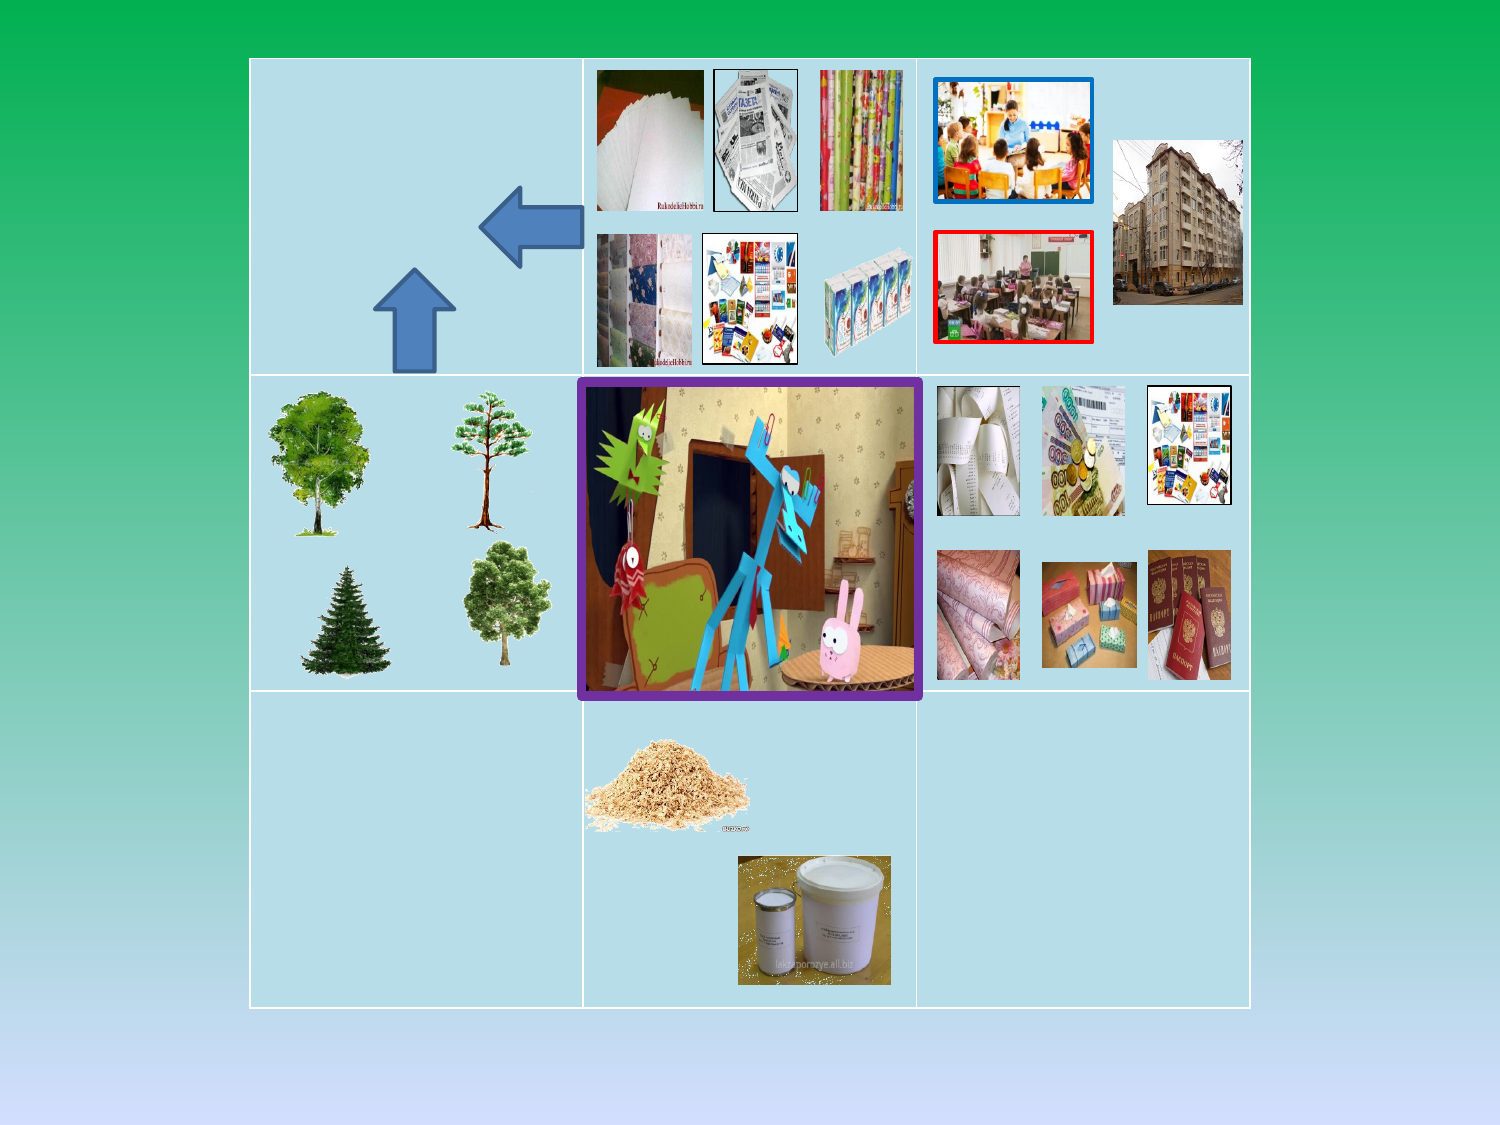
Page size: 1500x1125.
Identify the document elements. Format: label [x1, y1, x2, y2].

picture [1113, 140, 1243, 305]
text_box [373, 267, 457, 374]
picture [820, 70, 903, 212]
picture [292, 562, 399, 680]
picture [702, 234, 798, 364]
table_header [251, 59, 582, 374]
picture [1148, 550, 1231, 680]
table_header [917, 59, 1249, 374]
picture [714, 70, 798, 212]
picture [820, 234, 915, 364]
table_cell [917, 692, 1249, 1007]
table_cell [917, 376, 1249, 690]
picture [433, 386, 575, 669]
picture [737, 855, 891, 985]
table_cell [251, 692, 582, 1007]
picture [257, 386, 387, 540]
table_cell [584, 701, 916, 1007]
table_header [584, 59, 916, 374]
picture [937, 550, 1020, 680]
table_cell [251, 376, 582, 690]
text_box [478, 185, 585, 269]
picture [585, 714, 751, 833]
picture [585, 386, 915, 692]
picture [597, 234, 692, 367]
picture [937, 81, 1091, 200]
picture [1148, 386, 1231, 505]
picture [597, 70, 704, 212]
picture [1042, 562, 1137, 669]
picture [1042, 386, 1126, 516]
picture [937, 386, 1020, 516]
picture [937, 234, 1091, 341]
